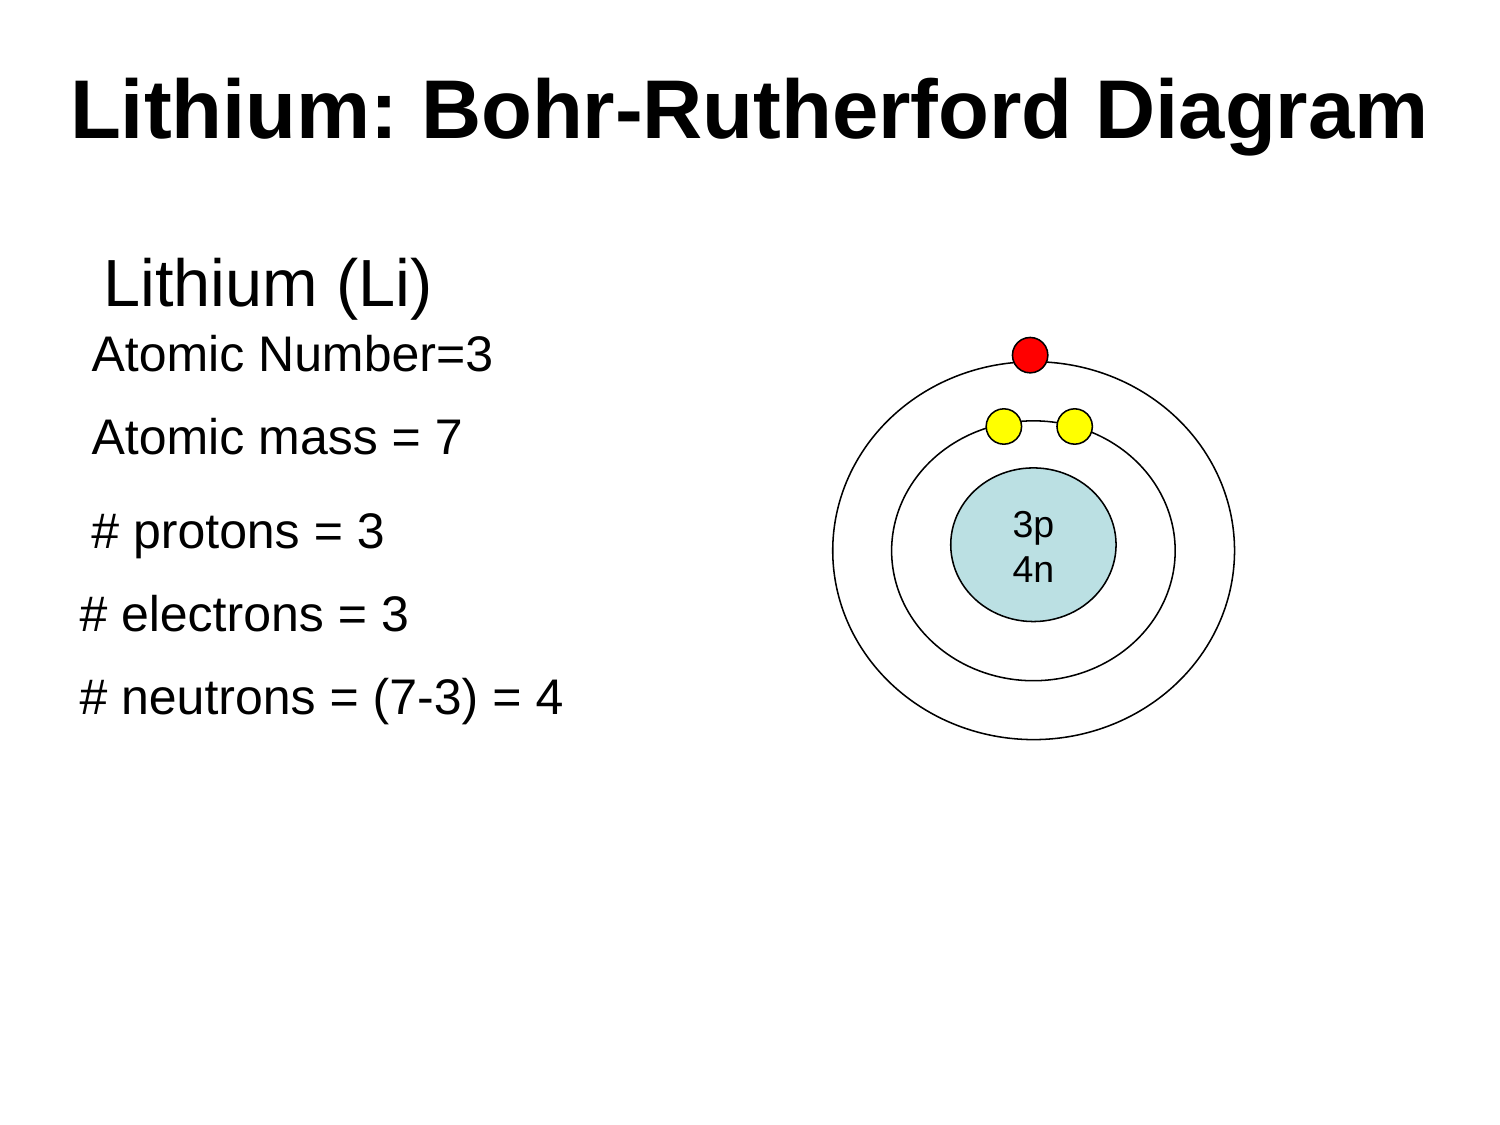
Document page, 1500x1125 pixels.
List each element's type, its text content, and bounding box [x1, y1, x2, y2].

text_box [1012, 337, 1048, 373]
text_box [986, 408, 1022, 445]
title Lithium: Bohr-Rutherford Diagram [37, 30, 1463, 181]
text_box # protons = 3 [76, 491, 490, 575]
text_box Atomic Number=3 [76, 314, 550, 397]
text_box # neutrons = (7-3) = 4 [64, 656, 688, 750]
text_box # electrons = 3 [64, 574, 478, 656]
text_box [1056, 408, 1093, 445]
list Lithium (Li) [88, 231, 479, 314]
text_box [832, 362, 1235, 740]
text_box Atomic mass = 7 [76, 397, 550, 480]
